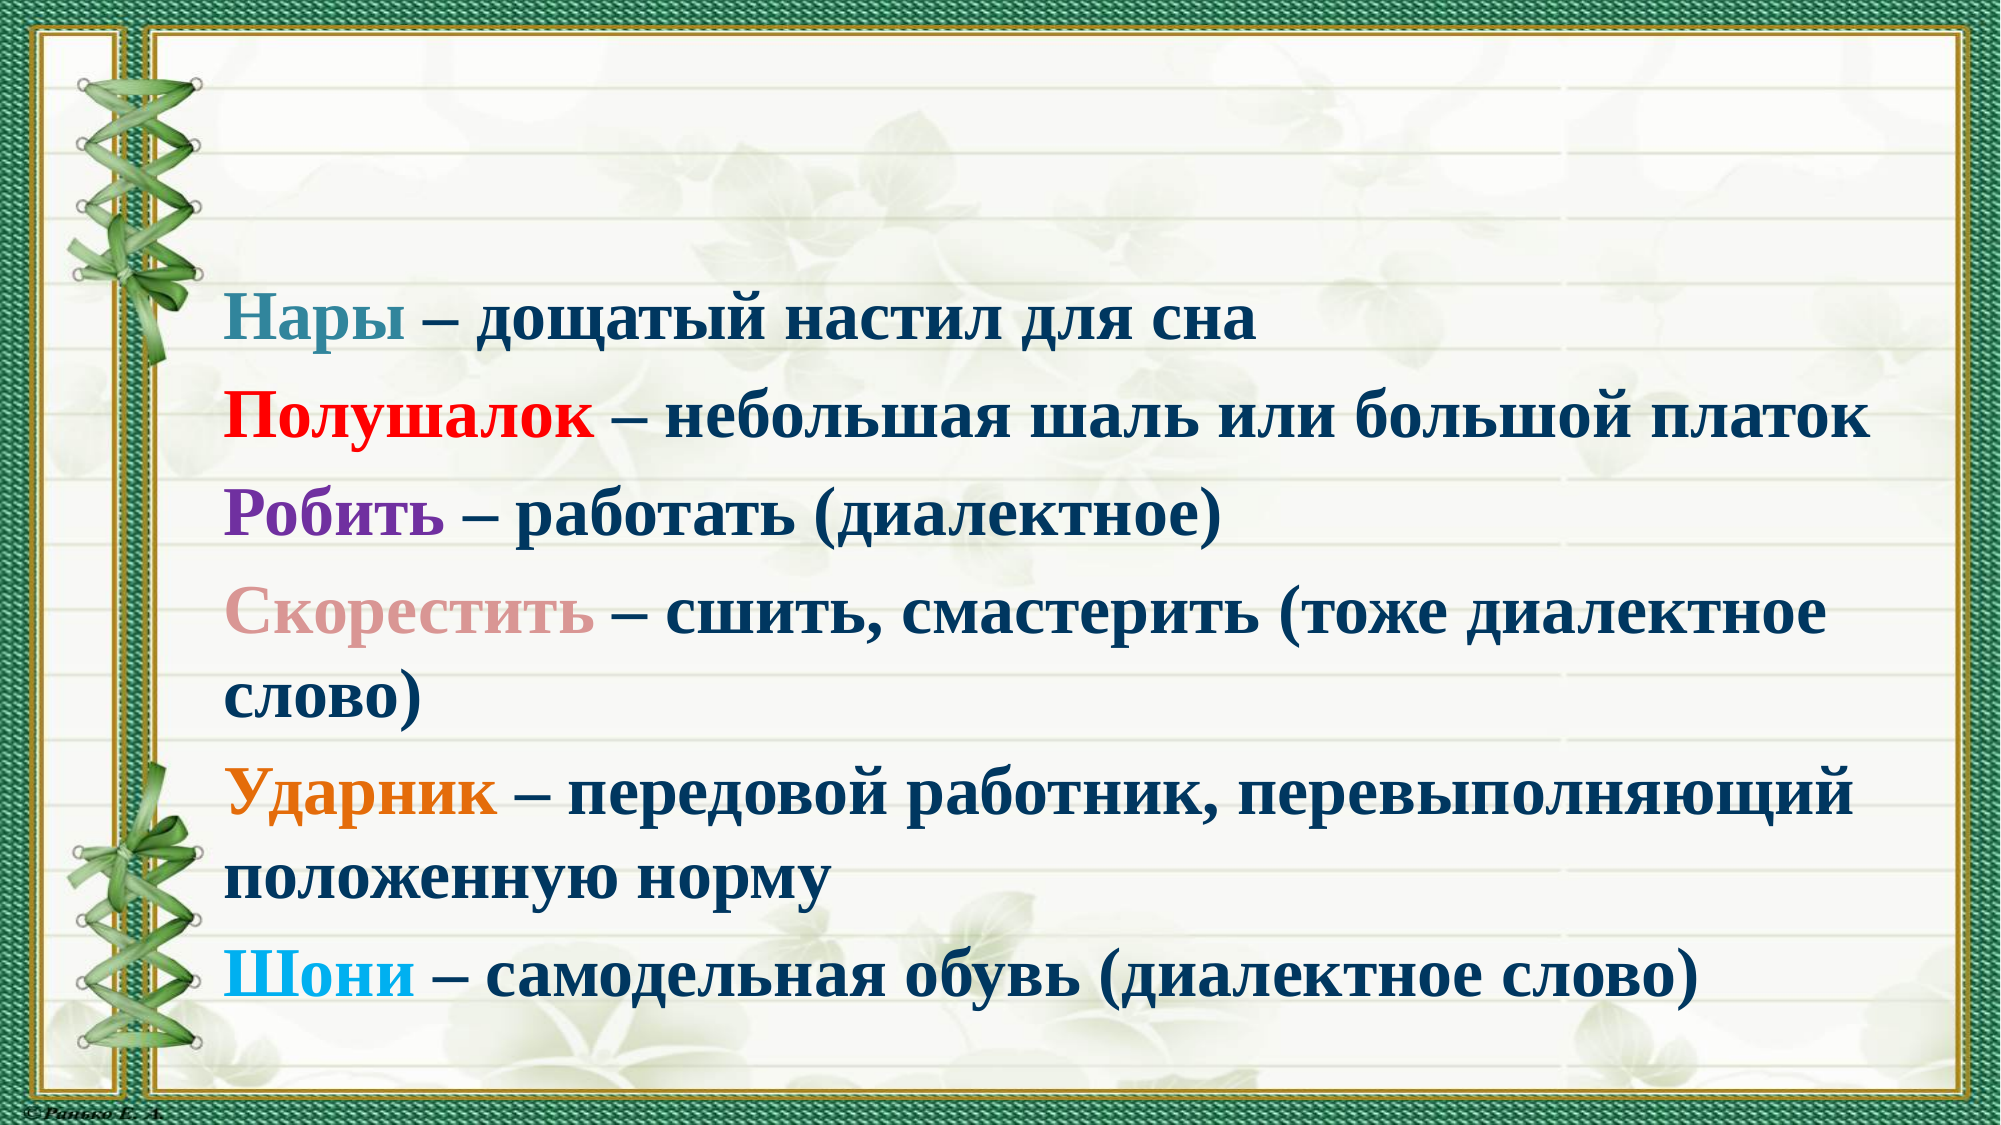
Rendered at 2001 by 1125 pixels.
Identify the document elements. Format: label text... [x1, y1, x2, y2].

list Нары – дощатый настил для сна Полушалок – небольшая шаль или большой платок Робить – работать (диалектное) Скорестить – сшить, смастерить (тоже диалектное слово) Ударник – передовой работник, перевыполняющий положенную норму Шони – самодельная обувь (диалектное слово) [208, 262, 1900, 1080]
picture [0, 0, 2001, 1125]
